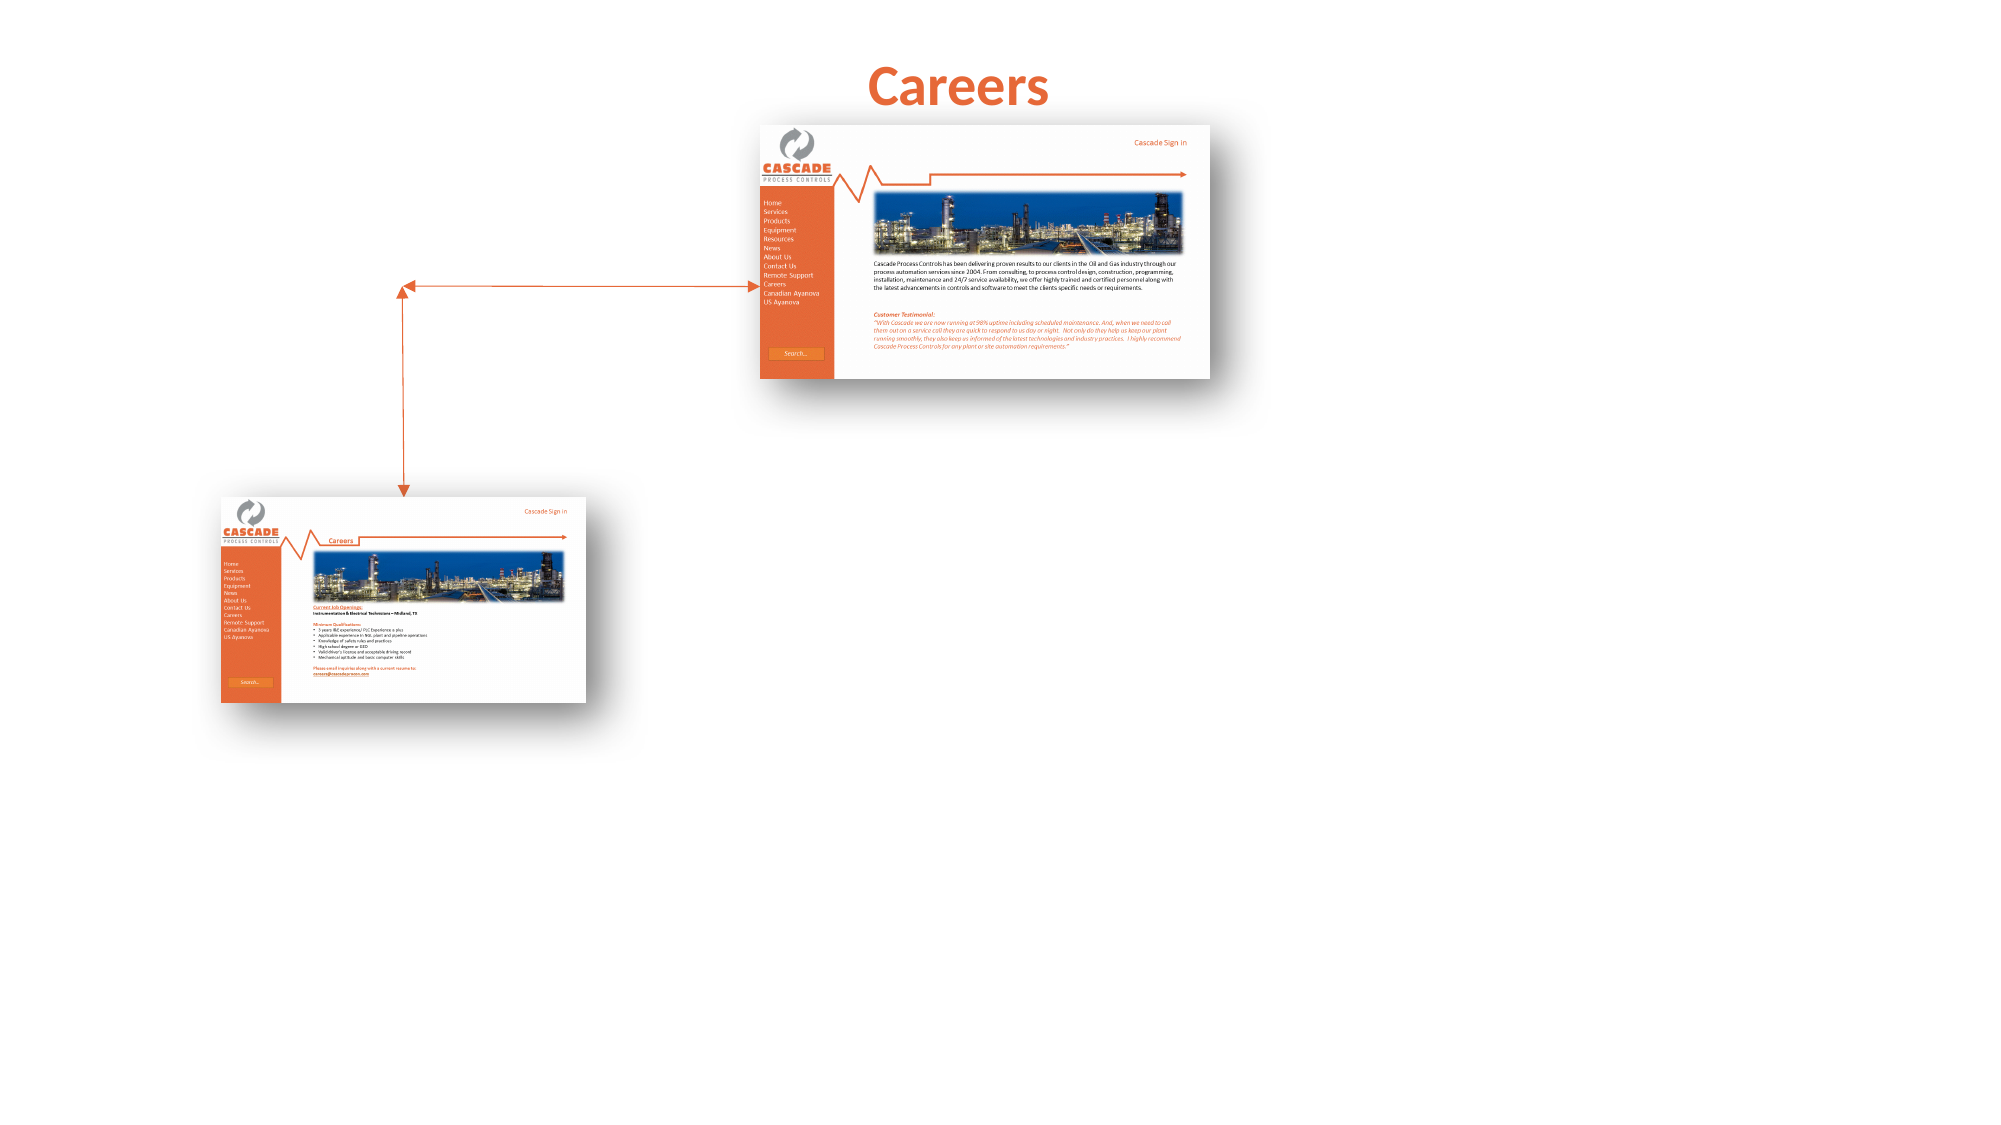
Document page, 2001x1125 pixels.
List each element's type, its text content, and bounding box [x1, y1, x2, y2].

text_box Careers [853, 40, 1065, 125]
picture [760, 125, 1210, 379]
picture [221, 497, 586, 703]
